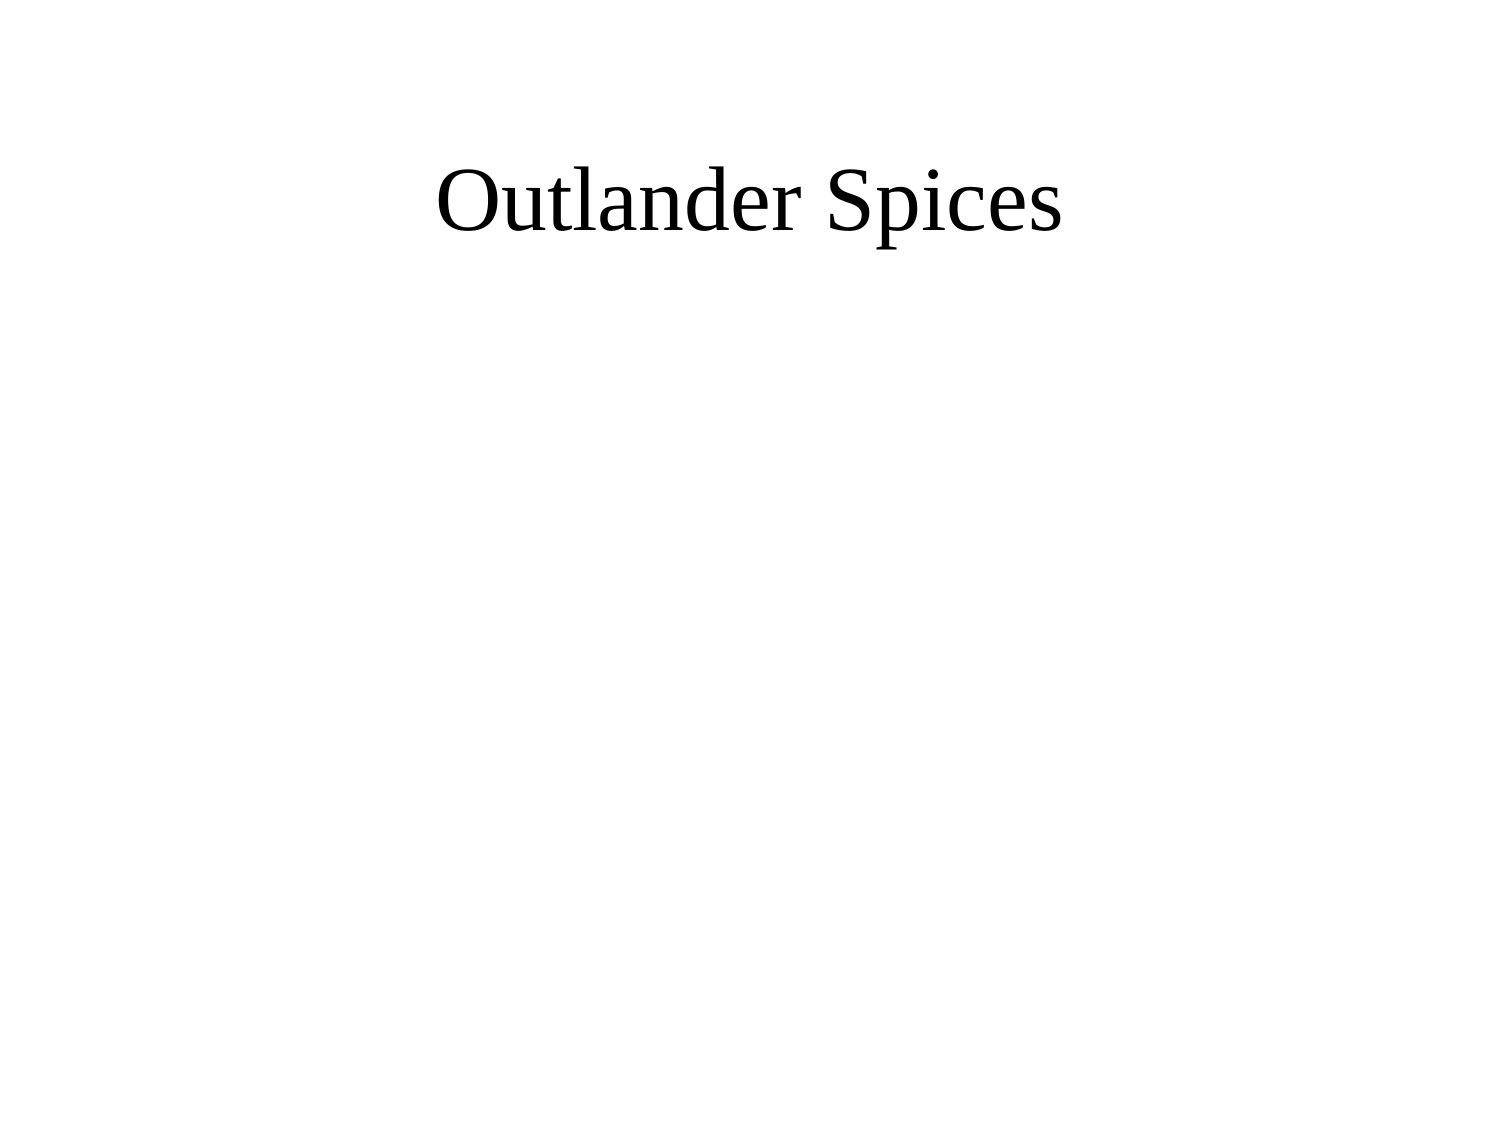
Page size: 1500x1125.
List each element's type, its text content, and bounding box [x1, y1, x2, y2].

title Outlander Spices [112, 99, 1388, 288]
